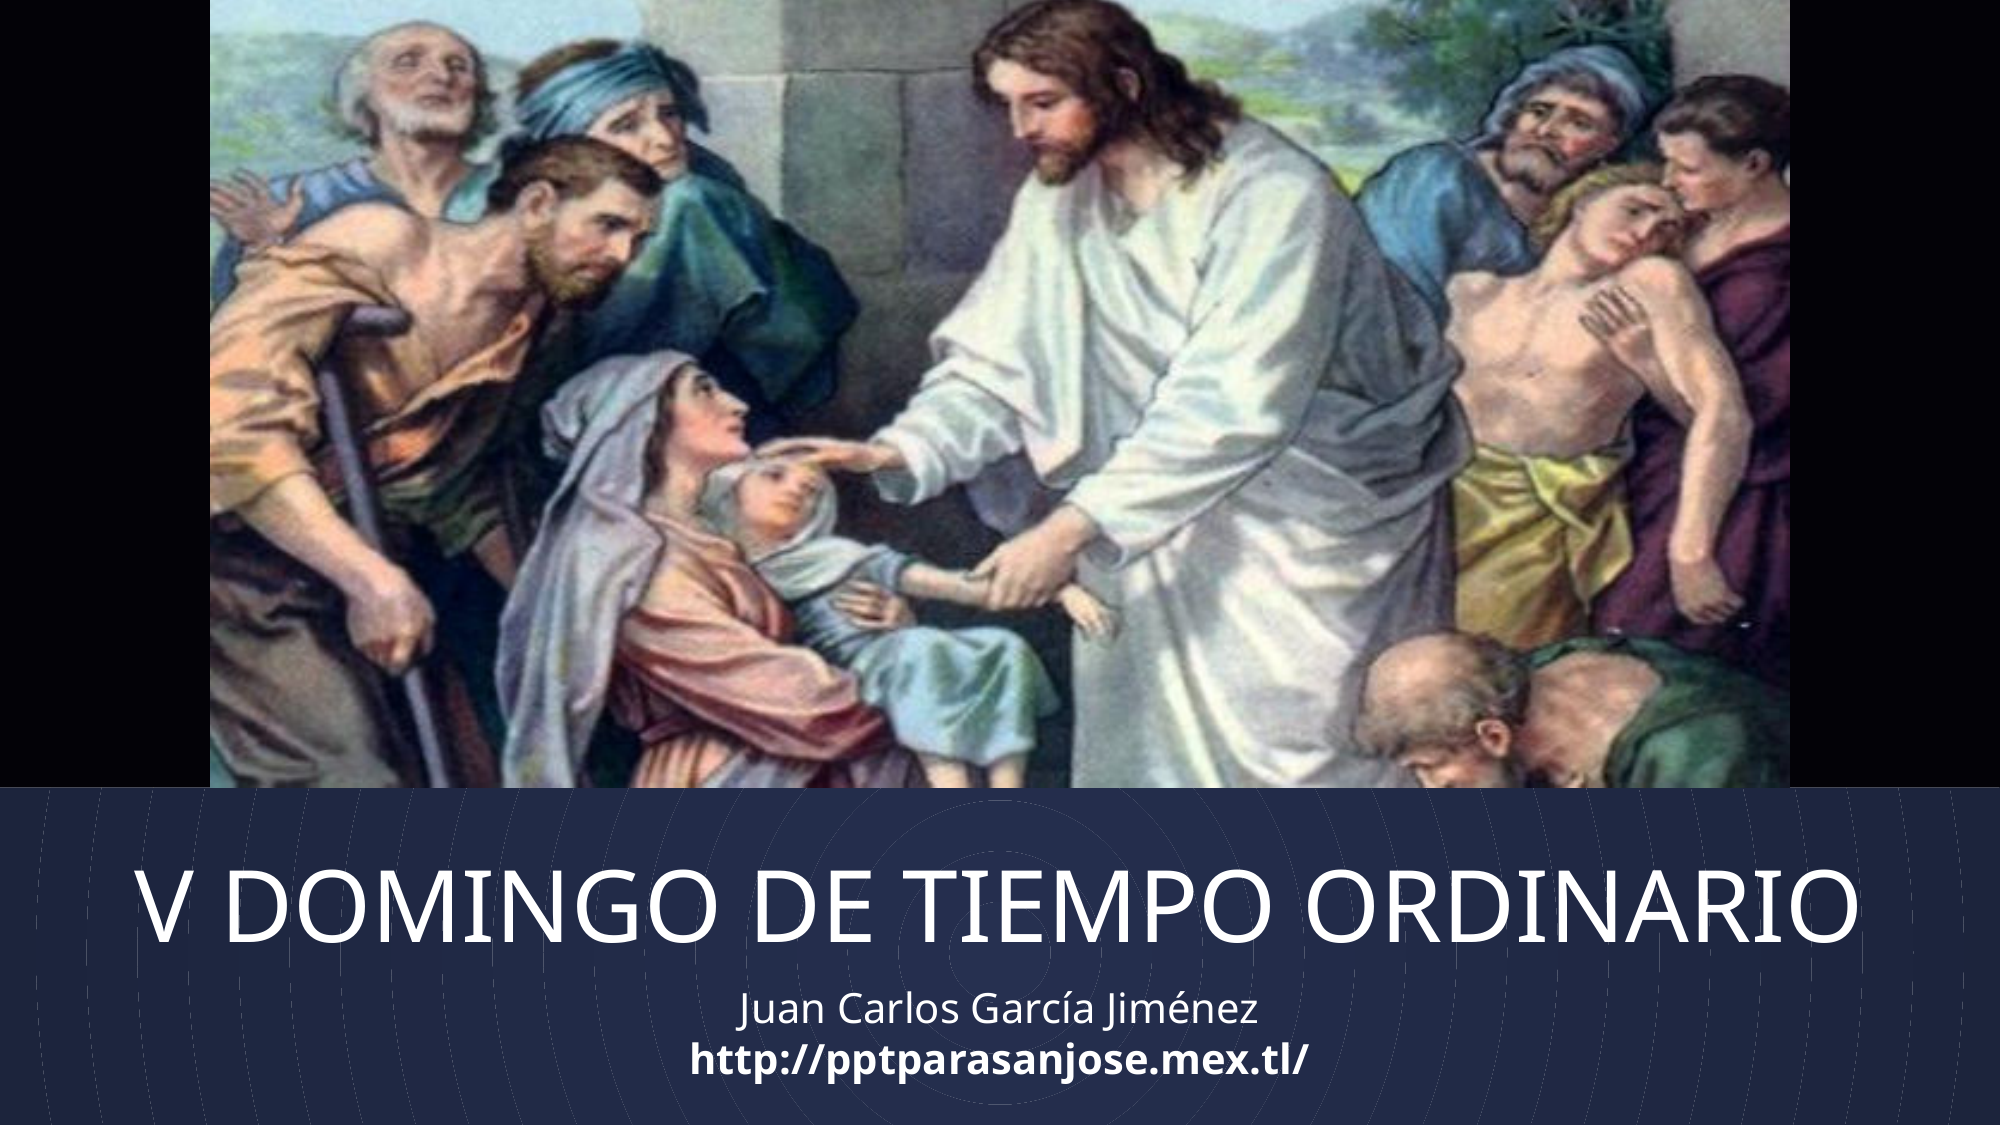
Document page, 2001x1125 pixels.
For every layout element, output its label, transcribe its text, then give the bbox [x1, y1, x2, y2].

title V DOMINGO DE TIEMPO ORDINARIO [0, 788, 2000, 975]
subtitle Juan Carlos García Jiménez http://pptparasanjose.mex.tl/ [249, 975, 1750, 1100]
text_box [0, 0, 210, 788]
text_box [1790, 0, 2000, 788]
picture [210, 0, 1790, 788]
